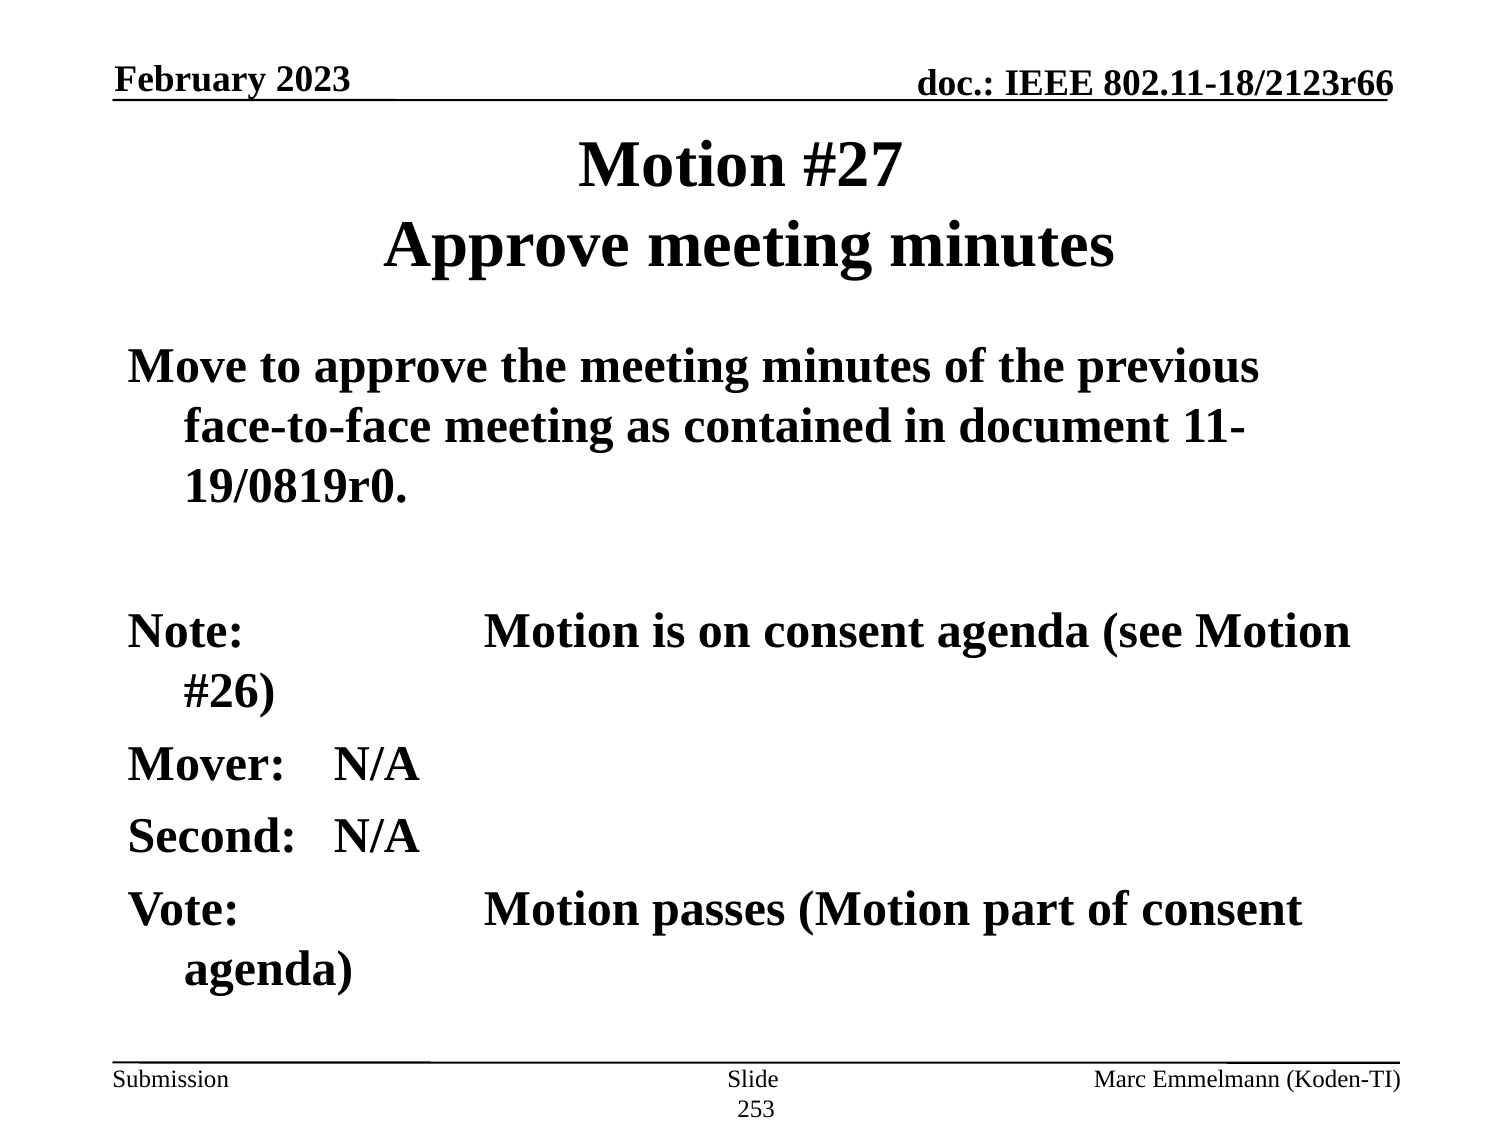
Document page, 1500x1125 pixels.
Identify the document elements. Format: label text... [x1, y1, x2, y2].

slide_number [114, 54, 423, 100]
slide_number Slide 253 [712, 1061, 800, 1123]
title Motion #27 Approve meeting minutes [112, 112, 1388, 288]
footer Marc Emmelmann (Koden-TI) [878, 1061, 1402, 1093]
list Move to approve the meeting minutes of the previous face-to-face meeting as contained in document 11-19/0819r0. Note: Motion is on consent agenda (see Motion #26) Mover: N/A Second: N/A Vote: Motion passes (Motion part of consent agenda) [112, 324, 1388, 1000]
